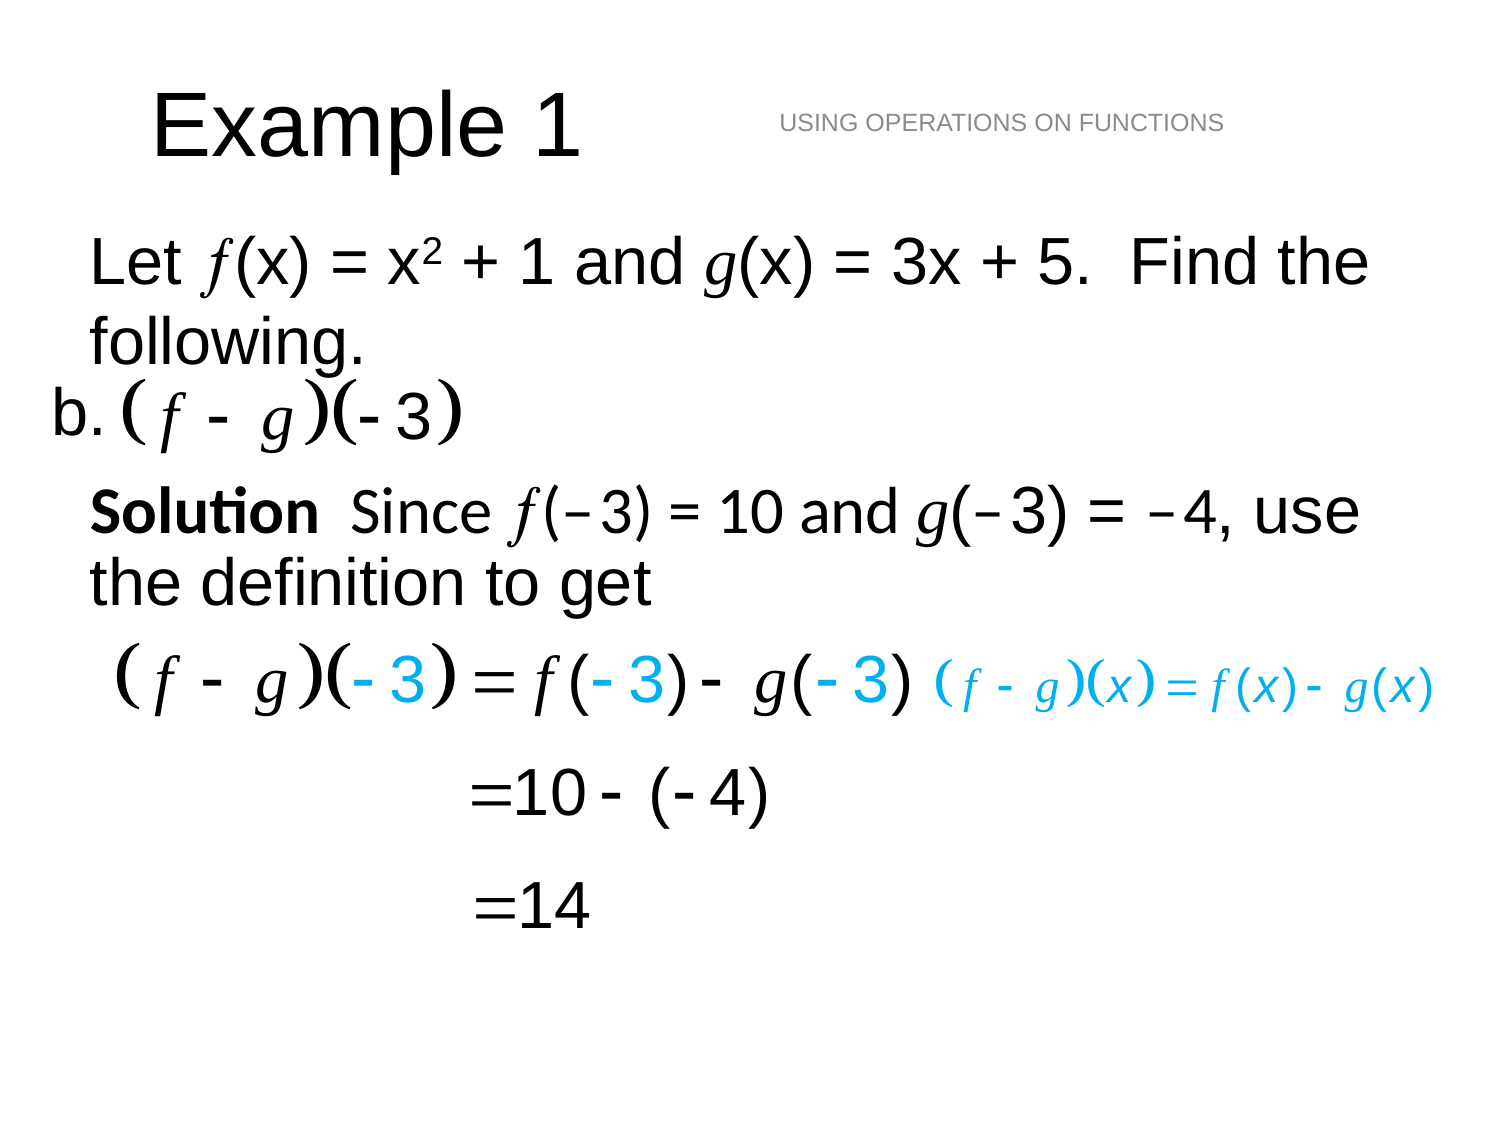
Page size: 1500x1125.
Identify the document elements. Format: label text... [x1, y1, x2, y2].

text_box Example 1 [122, 57, 504, 132]
text_box Let (x) = x2 + 1 and g(x) = 3x + 5. Find the following. [74, 210, 1424, 386]
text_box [462, 763, 772, 835]
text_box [118, 377, 462, 470]
text_box Solution Since (– 3) = 10 and g(– 3) = – 4, use the definition to get [74, 468, 1424, 641]
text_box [933, 656, 1436, 724]
text_box USING OPERATIONS ON FUNCTIONS [504, 45, 1500, 198]
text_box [466, 876, 594, 933]
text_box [113, 640, 914, 733]
text_box b. [36, 361, 128, 457]
